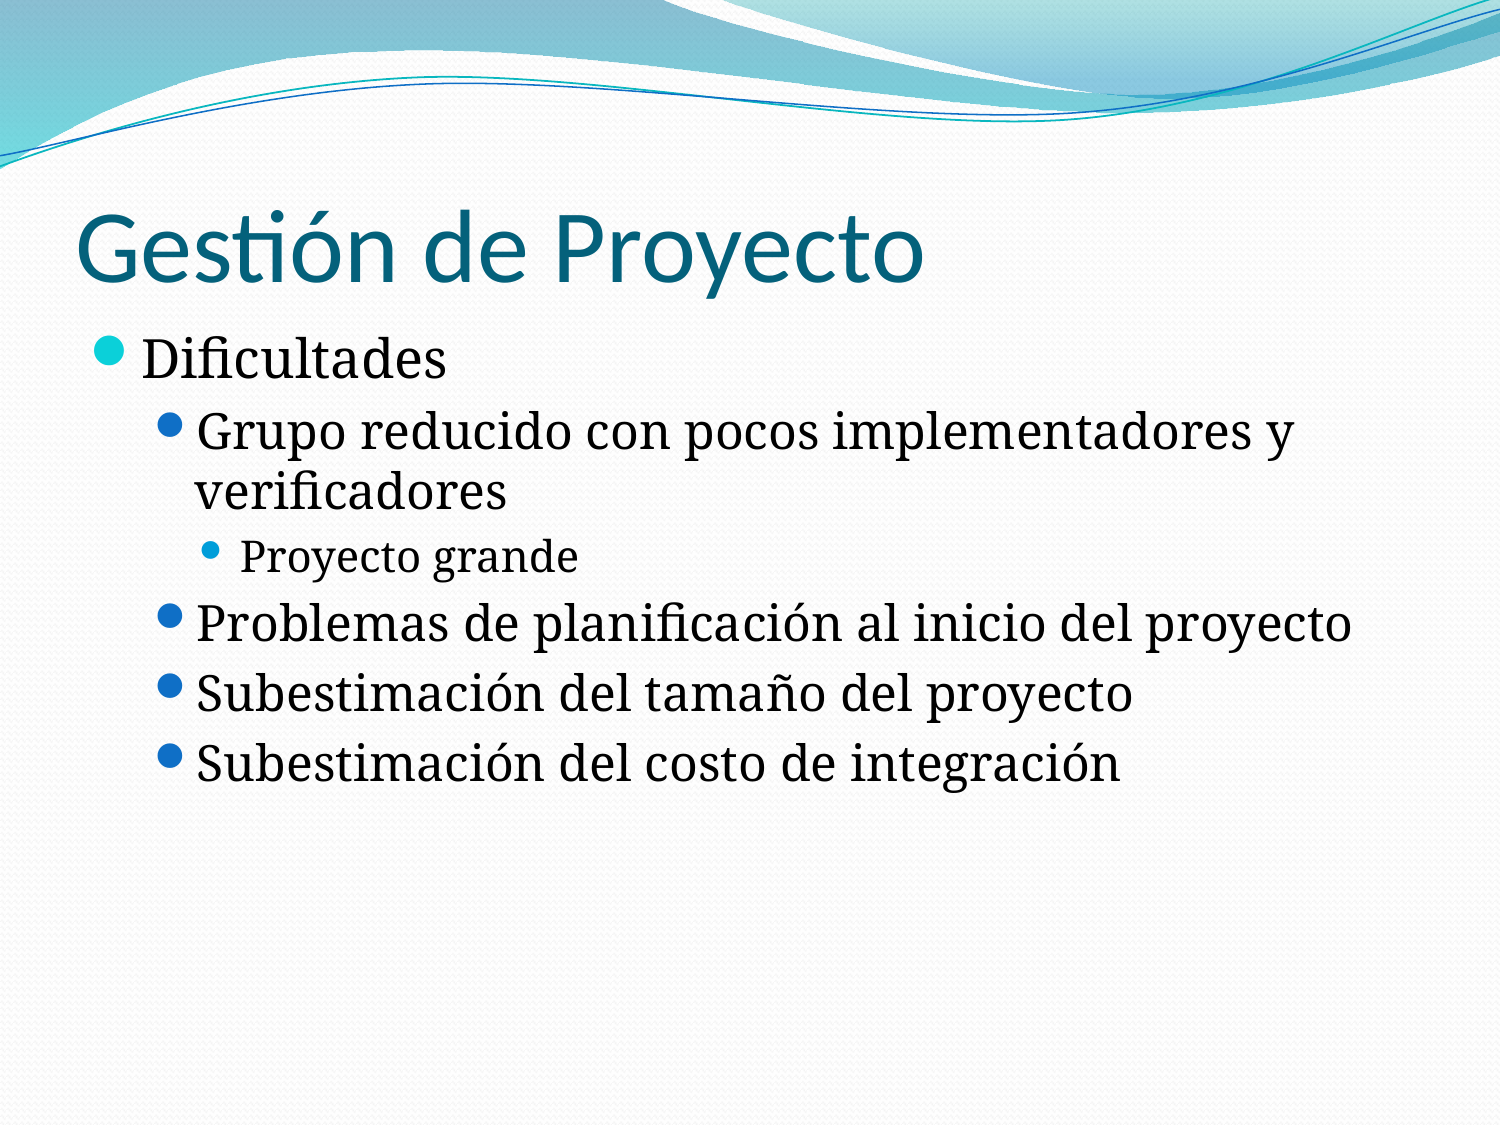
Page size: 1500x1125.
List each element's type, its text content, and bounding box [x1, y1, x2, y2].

title Gestión de Proyecto [75, 115, 1425, 303]
list Dificultades Grupo reducido con pocos implementadores y verificadores Proyecto grande Problemas de planificación al inicio del proyecto Subestimación del tamaño del proyecto Subestimación del costo de integración [75, 317, 1425, 1038]
